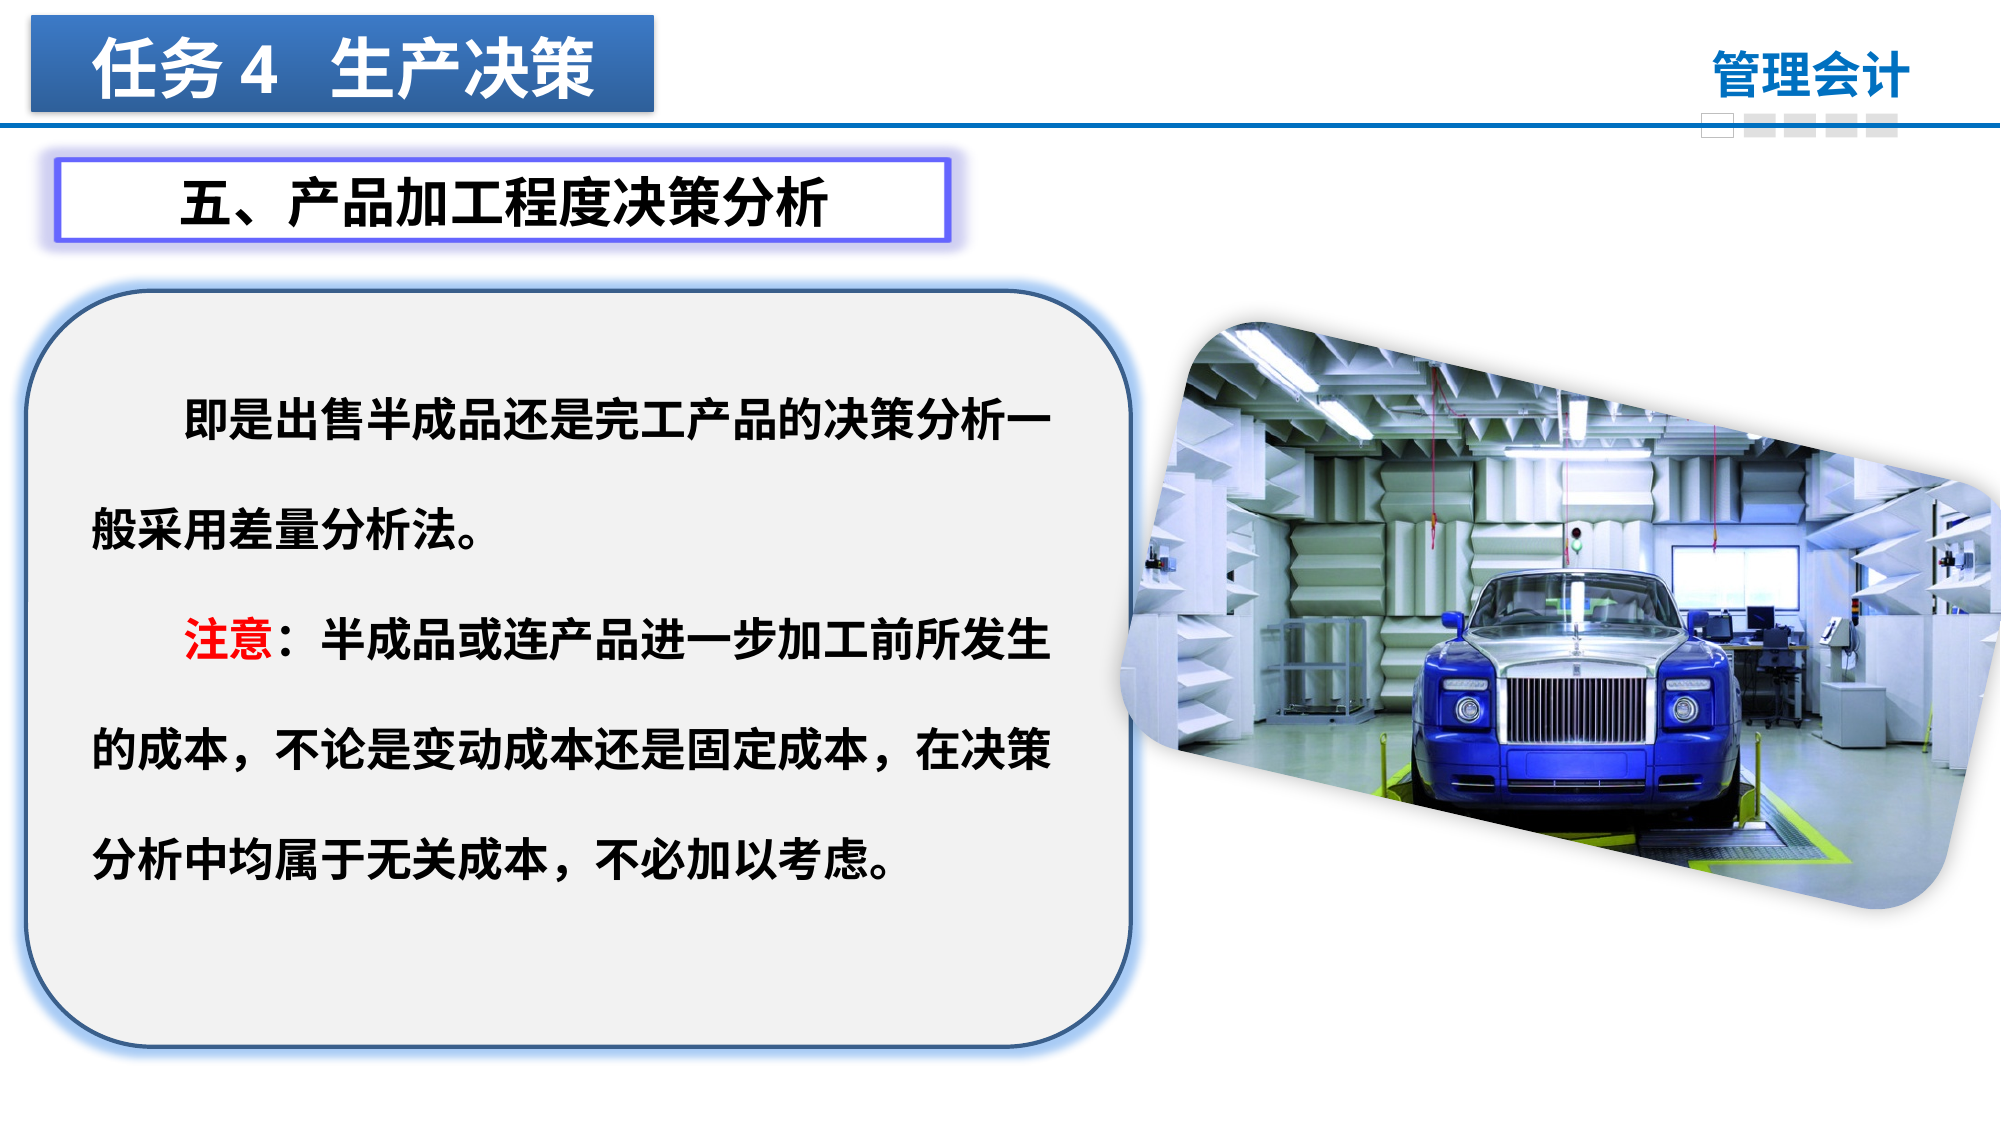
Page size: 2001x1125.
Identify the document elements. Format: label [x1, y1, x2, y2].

text_box [31, 14, 654, 117]
text_box [17, 131, 989, 268]
picture [1131, 321, 2001, 910]
text_box [25, 290, 1131, 1047]
